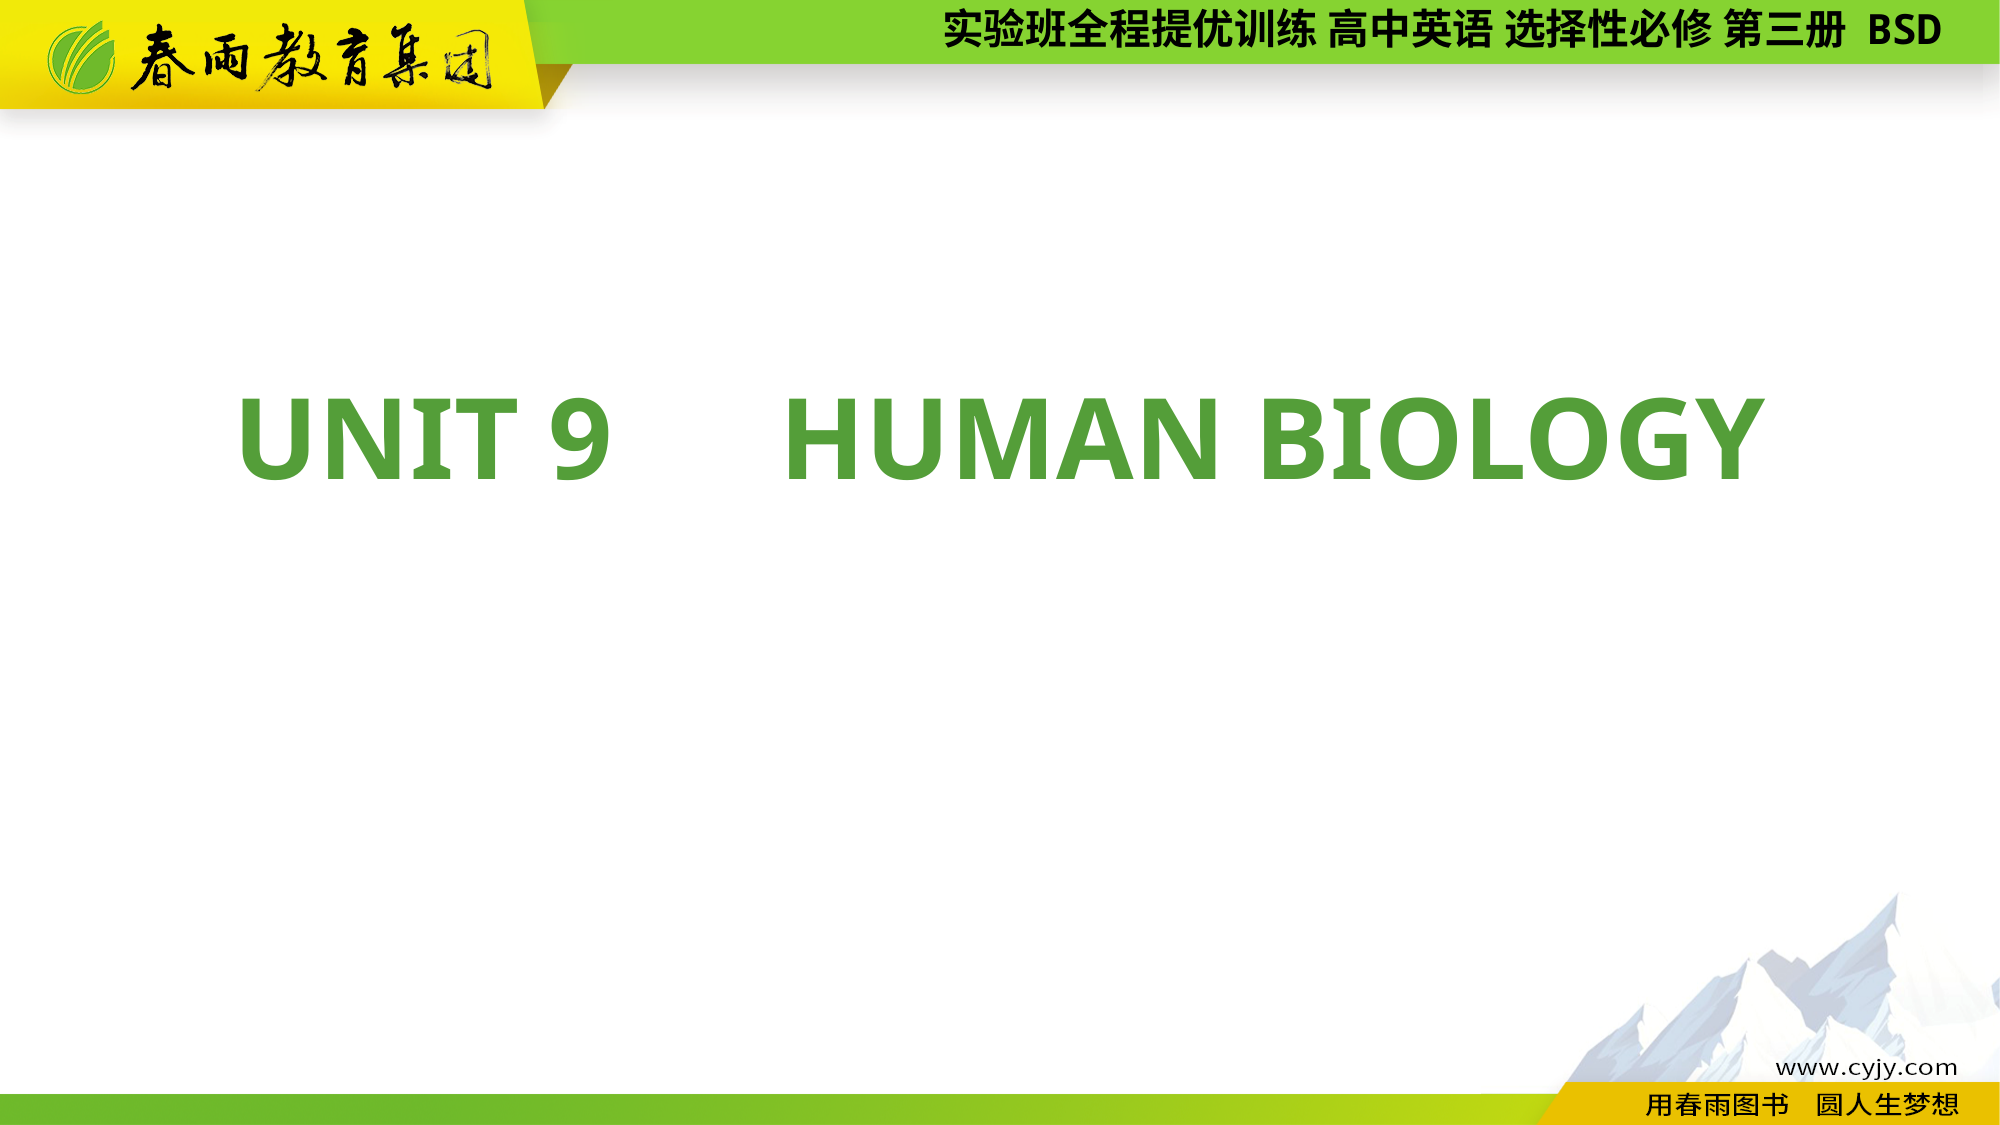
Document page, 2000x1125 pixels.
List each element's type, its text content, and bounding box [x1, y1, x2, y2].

text_box UNIT 9 HUMAN BIOLOGY [54, 291, 1946, 510]
picture [0, 0, 2000, 1125]
